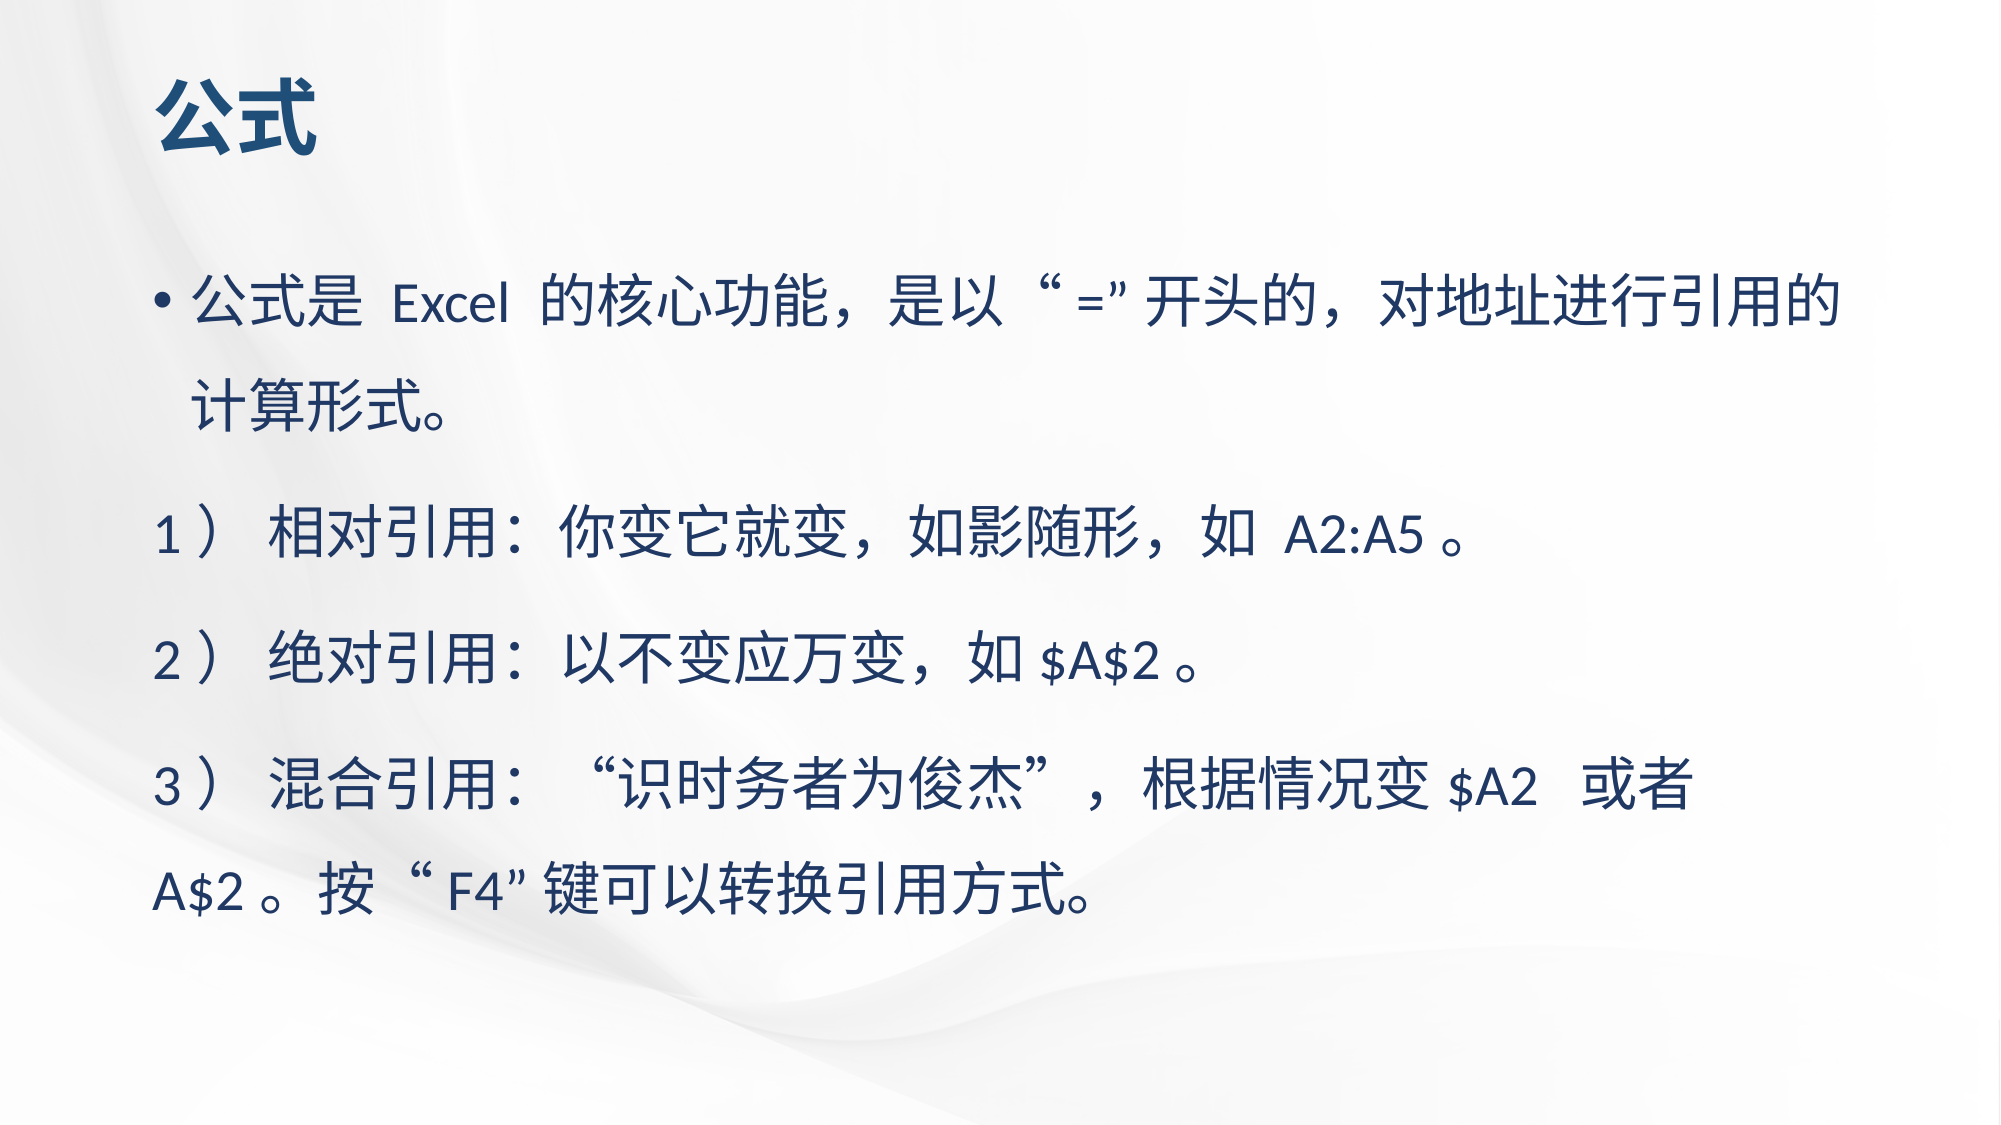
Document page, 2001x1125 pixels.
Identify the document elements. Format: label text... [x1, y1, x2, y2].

title 公式 [137, 59, 1863, 184]
list 公式是 Excel 的核心功能，是以“=”开头的，对地址进行引用的计算形式。 1） 相对引用：你变它就变，如影随形，如 A2:A5。 2） 绝对引用：以不变应万变，如$A$2。 3） 混合引用：“识时务者为俊杰”，根据情况变$A2 或者 A$2。按“F4”键可以转换引用方式。 [137, 222, 1863, 1043]
